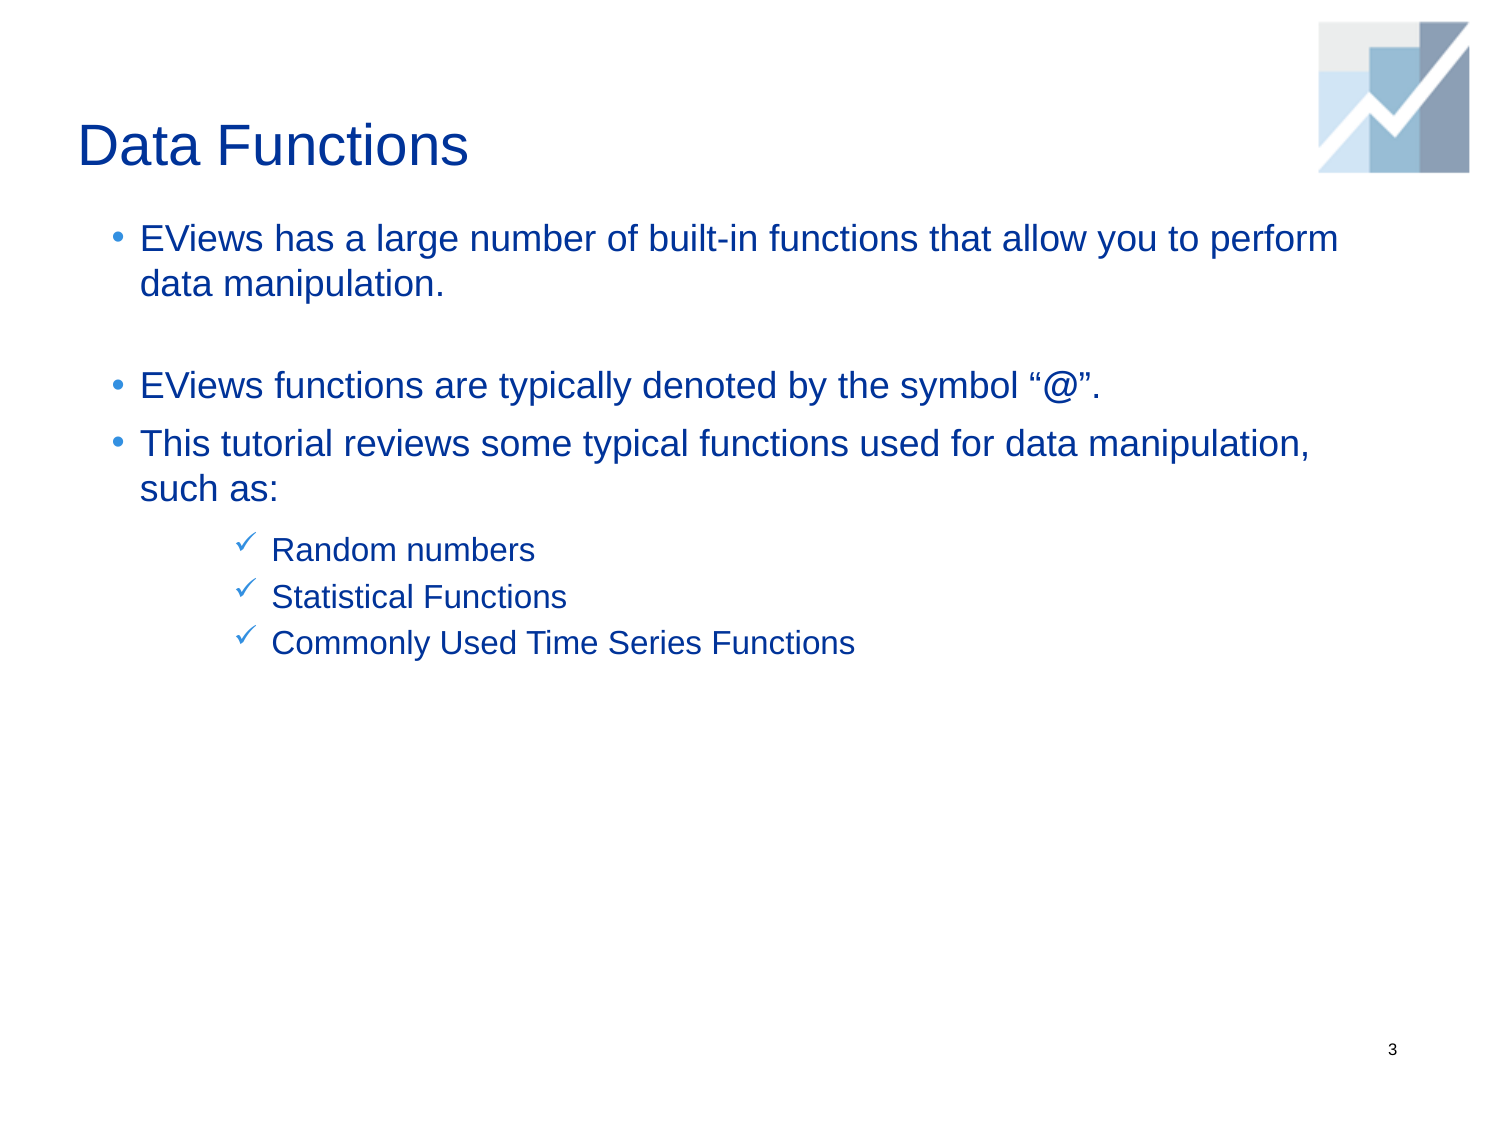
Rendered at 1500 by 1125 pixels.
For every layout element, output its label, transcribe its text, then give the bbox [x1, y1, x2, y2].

list EViews has a large number of built-in functions that allow you to perform data manipulation. EViews functions are typically denoted by the symbol “@”. This tutorial reviews some typical functions used for data manipulation, such as: Random numbers Statistical Functions Commonly Used Time Series Functions [96, 206, 1432, 978]
title Data Functions [62, 0, 1297, 185]
picture [1300, 11, 1479, 181]
slide_number 3 [1262, 1015, 1413, 1067]
